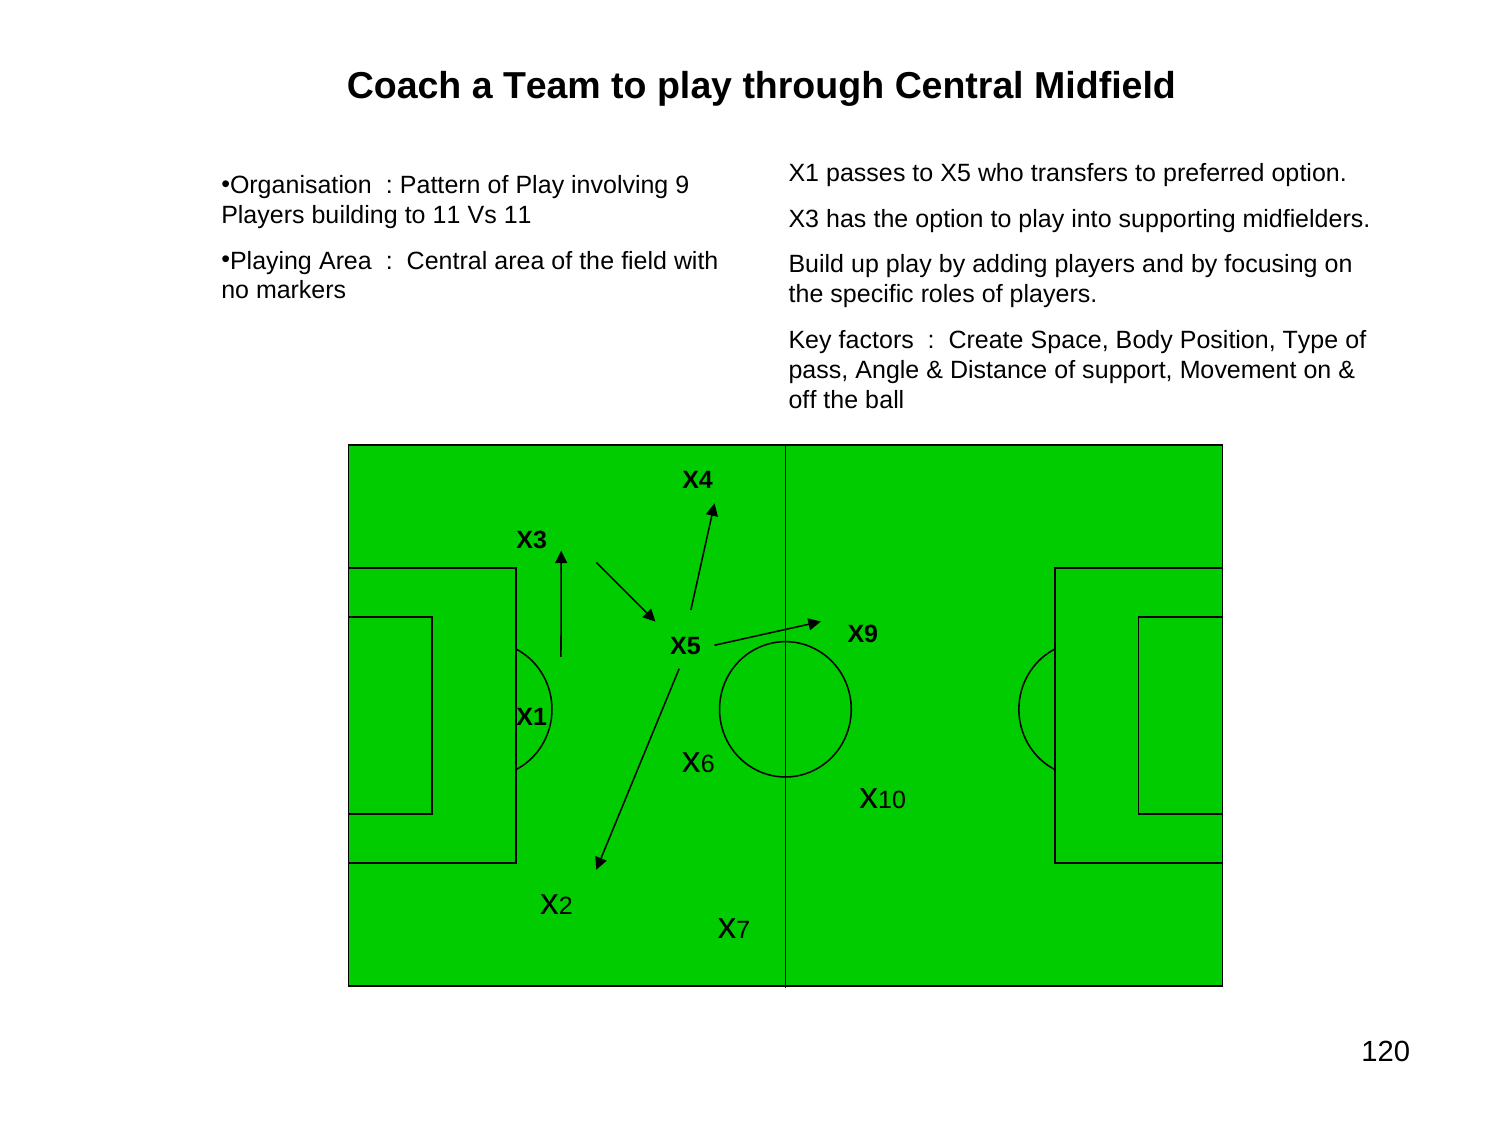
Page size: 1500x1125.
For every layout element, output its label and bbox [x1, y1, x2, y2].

text_box [253, 53, 1270, 114]
text_box [206, 160, 762, 312]
text_box [348, 444, 1223, 988]
text_box [1074, 1024, 1425, 1103]
text_box [773, 149, 1388, 422]
